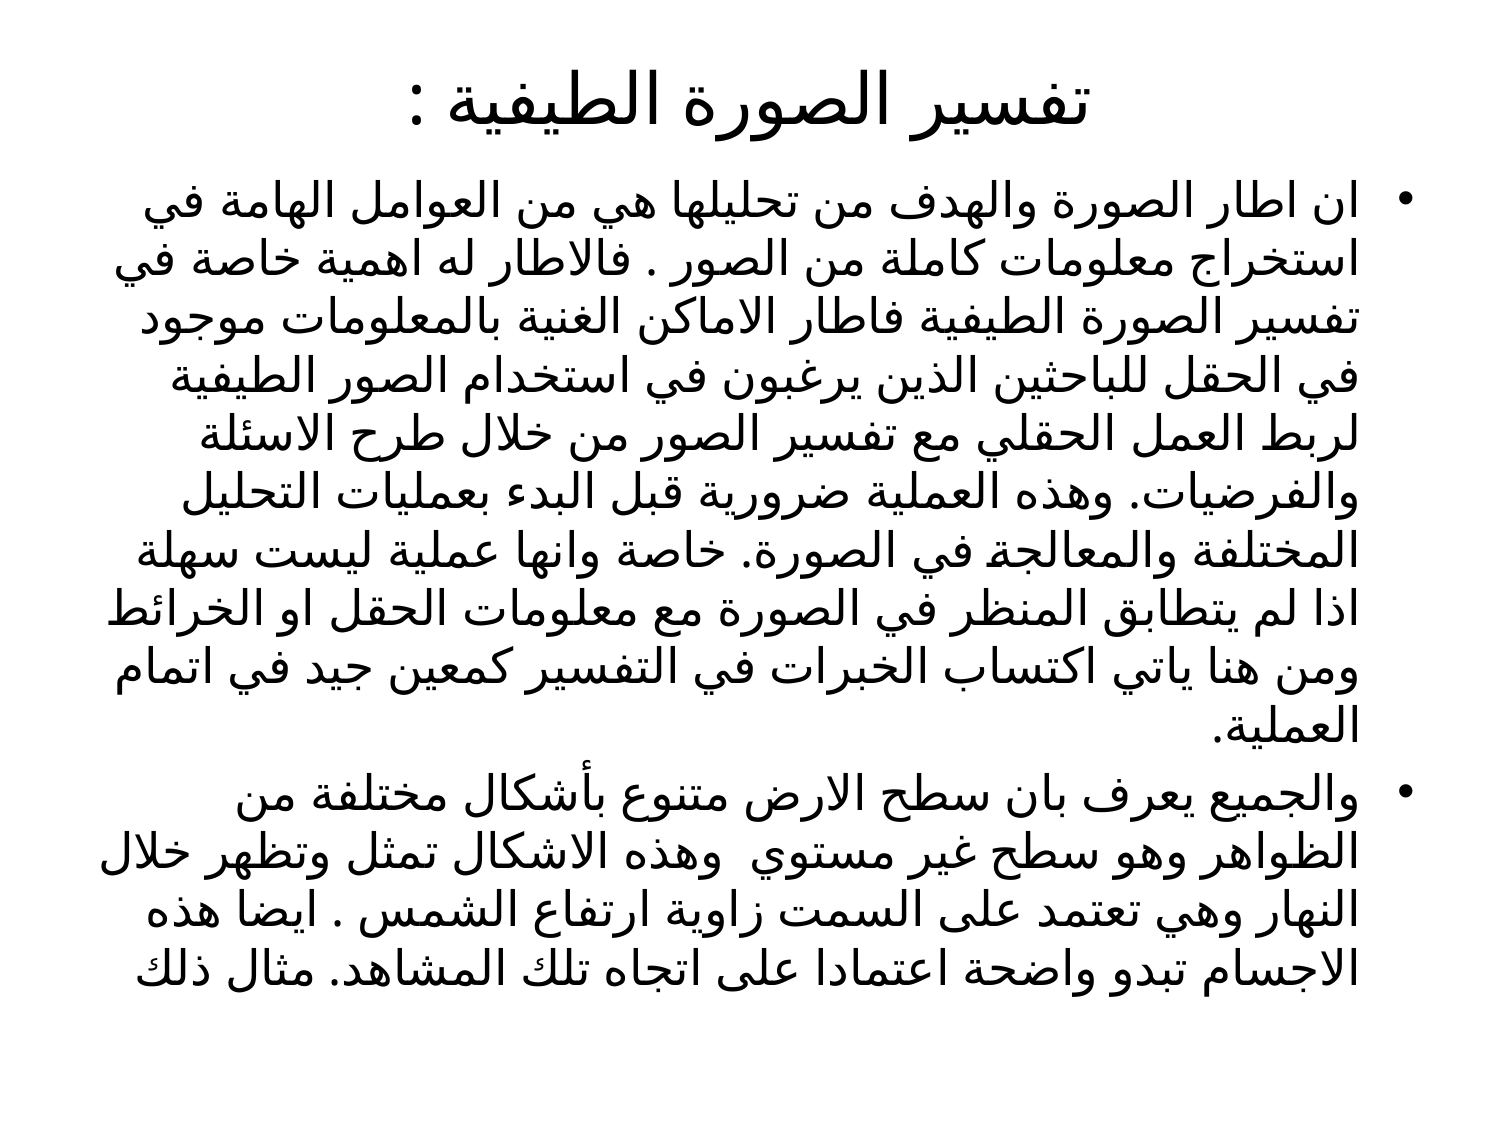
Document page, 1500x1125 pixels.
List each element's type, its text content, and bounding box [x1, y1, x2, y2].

title تفسير الصورة الطيفية : [75, 45, 1425, 160]
list ان اطار الصورة والهدف من تحليلها هي من العوامل الهامة في استخراج معلومات كاملة من الصور . فالاطار له اهمية خاصة في تفسير الصورة الطيفية فاطار الاماكن الغنية بالمعلومات موجود في الحقل للباحثين الذين يرغبون في استخدام الصور الطيفية لربط العمل الحقلي مع تفسير الصور من خلال طرح الاسئلة والفرضيات. وهذه العملية ضرورية قبل البدء بعمليات التحليل المختلفة والمعالجة في الصورة. خاصة وانها عملية ليست سهلة اذا لم يتطابق المنظر في الصورة مع معلومات الحقل او الخرائط ومن هنا ياتي اكتساب الخبرات في التفسير كمعين جيد في اتمام العملية. والجميع يعرف بان سطح الارض متنوع بأشكال مختلفة من الظواهر وهو سطح غير مستوي وهذه الاشكال تمثل وتظهر خلال النهار وهي تعتمد على السمت زاوية ارتفاع الشمس . ايضا هذه الاجسام تبدو واضحة اعتمادا على اتجاه تلك المشاهد. مثال ذلك [75, 160, 1425, 1005]
